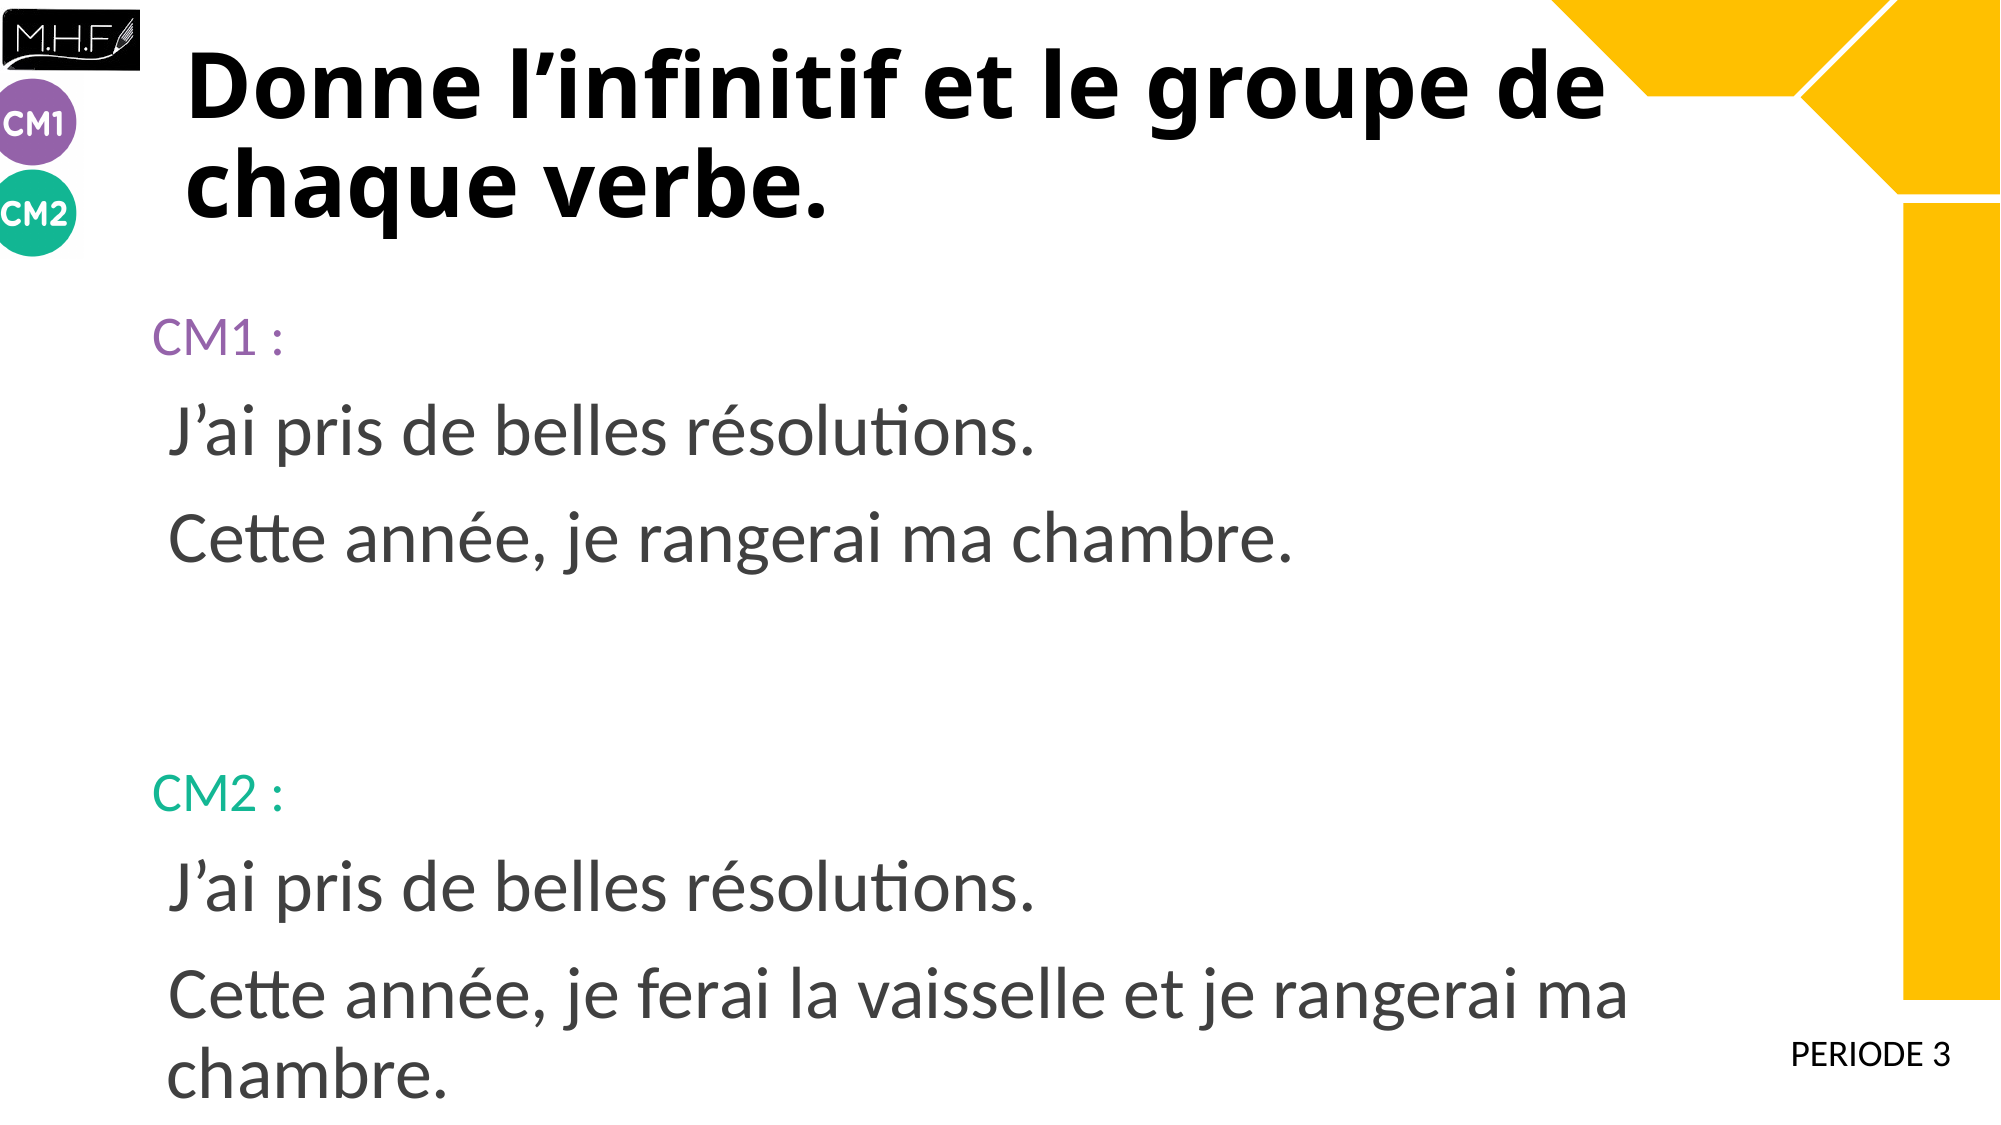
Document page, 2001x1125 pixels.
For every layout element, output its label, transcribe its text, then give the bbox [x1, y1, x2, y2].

list CM1 : J’ai pris de belles résolutions. Cette année, je rangerai ma chambre. CM2 : J’ai pris de belles résolutions. Cette année, je ferai la vaisselle et je rangerai ma chambre. [137, 299, 1863, 1125]
text_box [1902, 202, 2000, 1001]
text_box [1549, 0, 1892, 98]
title Donne l’infinitif et le groupe de chaque verbe. [169, 29, 1715, 247]
picture [0, 7, 140, 259]
text_box PERIODE 3 [1714, 1021, 1967, 1082]
text_box [1799, 0, 2000, 196]
